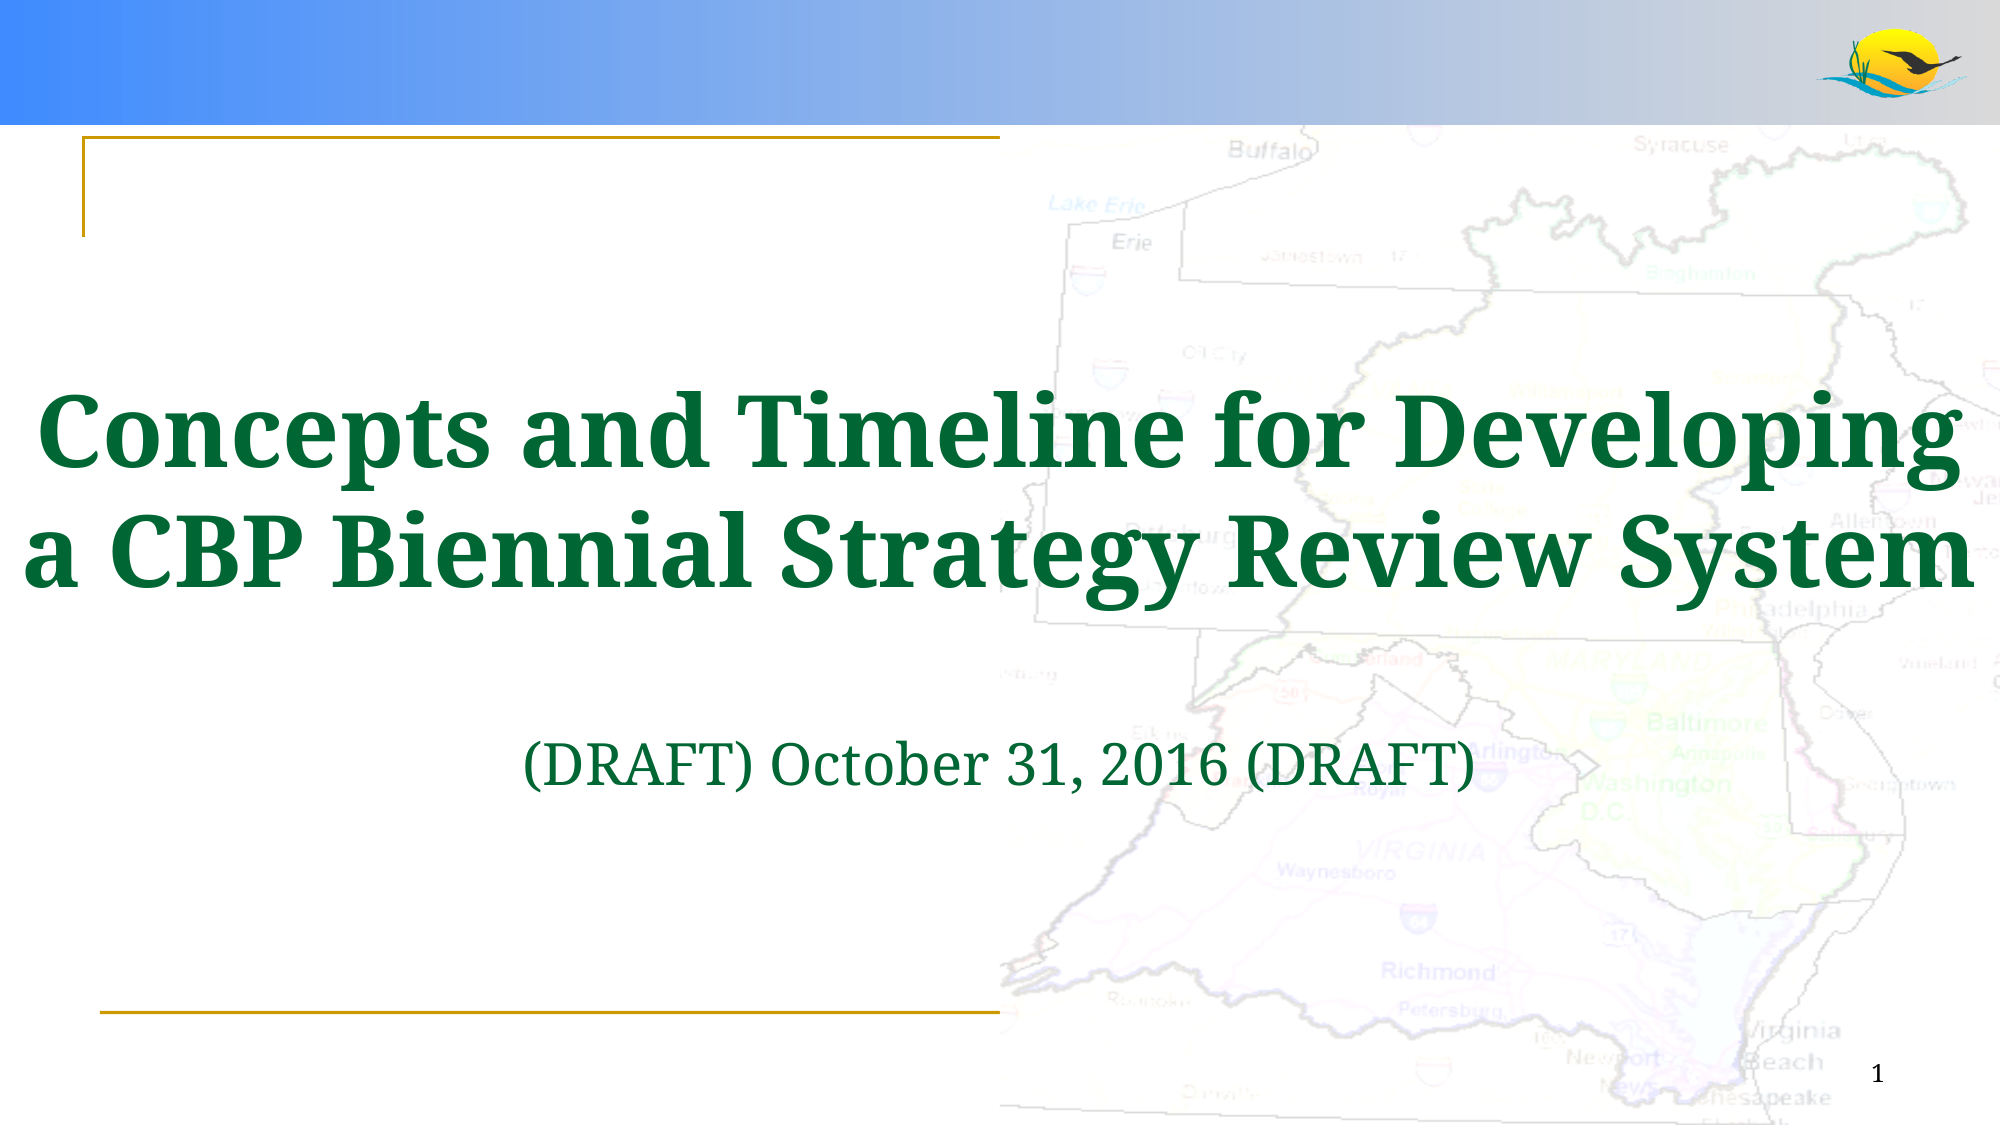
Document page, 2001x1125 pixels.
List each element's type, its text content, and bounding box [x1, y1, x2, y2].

slide_number 1 [1433, 1023, 1901, 1100]
text_box Concepts and Timeline for Developing a CBP Biennial Strategy Review System (DRAFT) October 31, 2016 (DRAFT) [0, 0, 2000, 1125]
